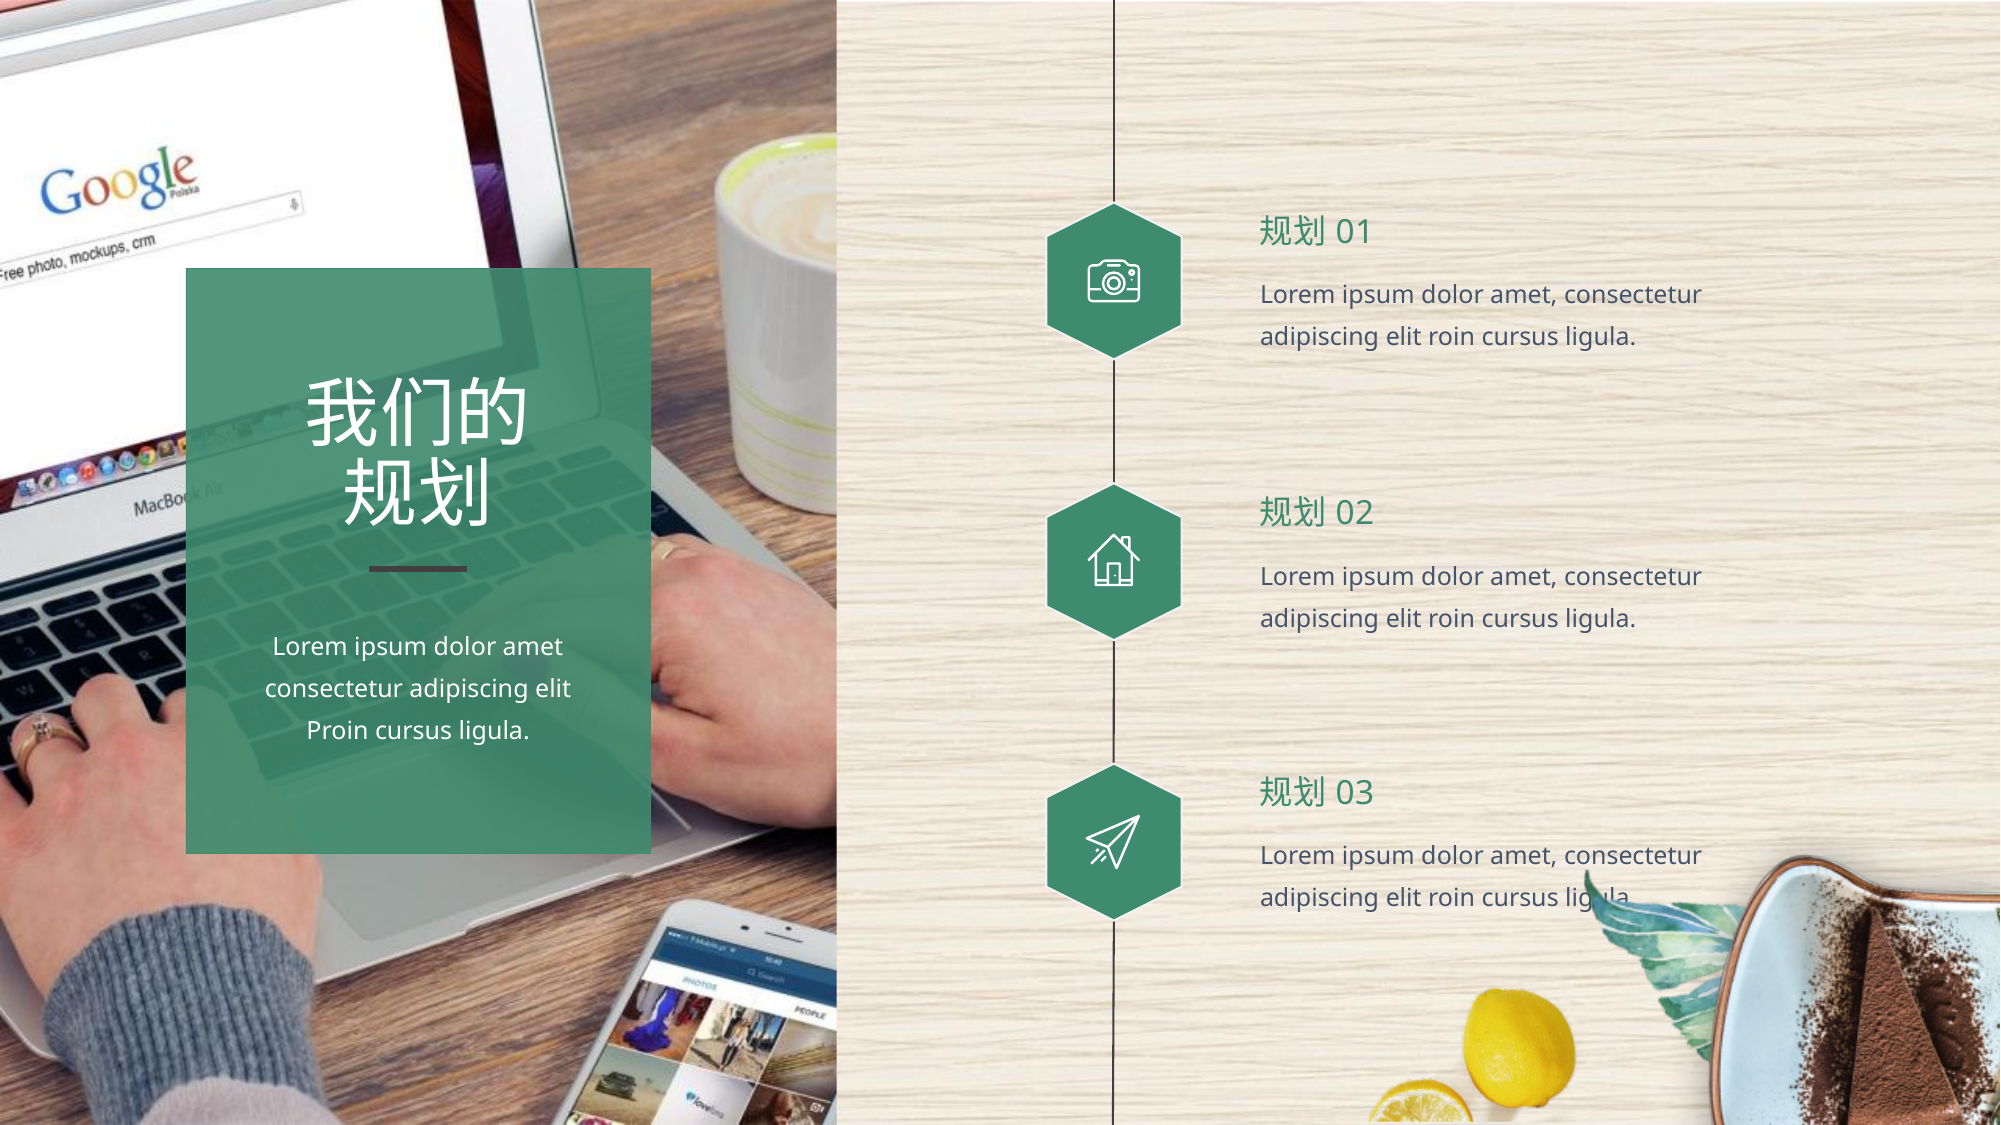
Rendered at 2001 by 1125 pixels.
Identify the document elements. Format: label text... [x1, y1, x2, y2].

text_box 规划02 [1245, 484, 1548, 539]
text_box Lorem ipsum dolor amet, consectetur adipiscing elit roin cursus ligula. [1245, 540, 1770, 640]
text_box [1085, 814, 1141, 870]
text_box [1045, 482, 1183, 642]
text_box 规划01 [1245, 202, 1548, 258]
picture [0, 0, 1113, 1125]
picture [1114, 2, 2001, 1125]
text_box 规划03 [1245, 763, 1548, 819]
text_box [1087, 533, 1141, 587]
text_box Lorem ipsum dolor amet, consectetur adipiscing elit roin cursus ligula. [1245, 259, 1770, 358]
text_box [1045, 201, 1183, 361]
text_box [1045, 762, 1183, 922]
text_box Lorem ipsum dolor amet, consectetur adipiscing elit roin cursus ligula. [1245, 820, 1666, 920]
text_box [1087, 259, 1141, 303]
